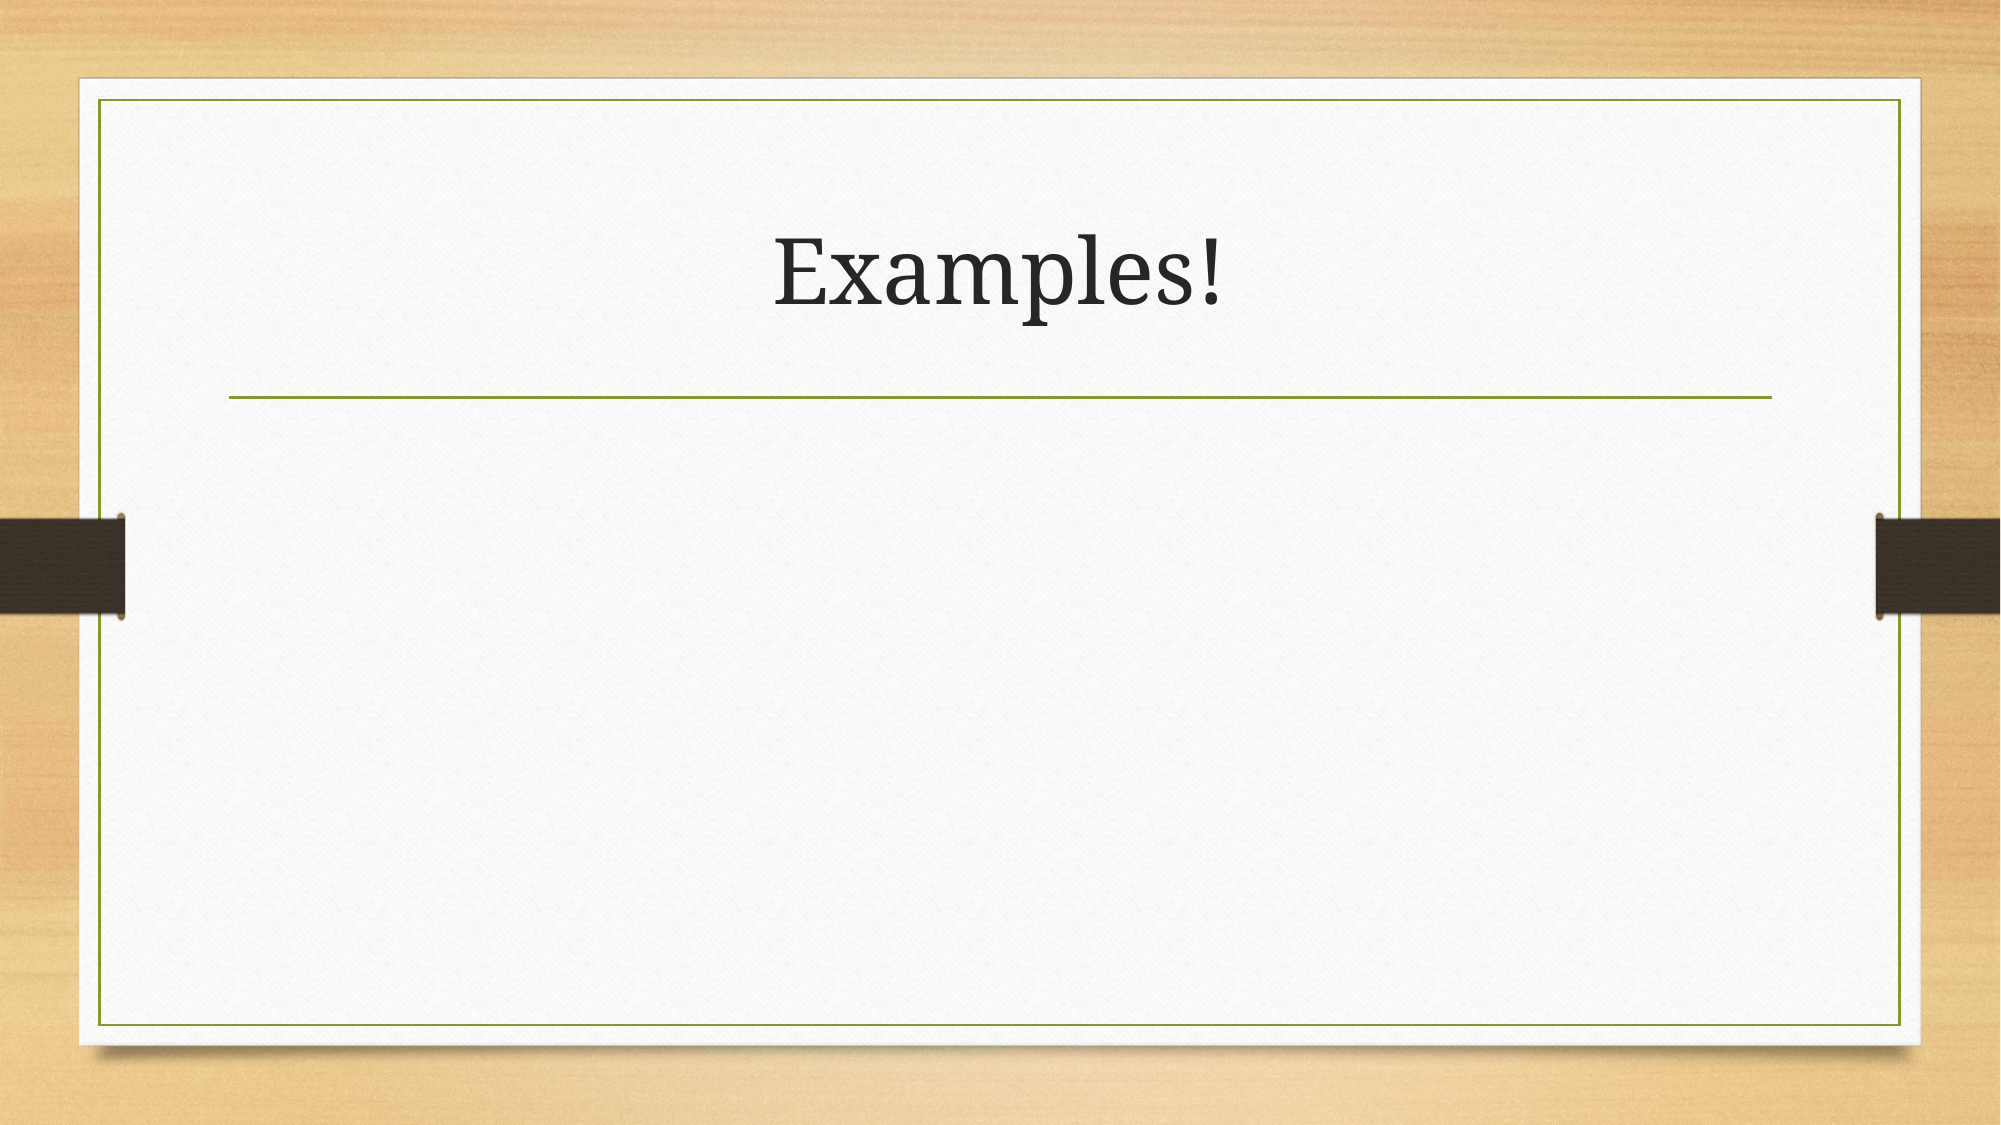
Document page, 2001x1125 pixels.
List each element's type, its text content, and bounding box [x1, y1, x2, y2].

picture [0, 0, 2001, 1125]
title Examples! [212, 161, 1788, 375]
